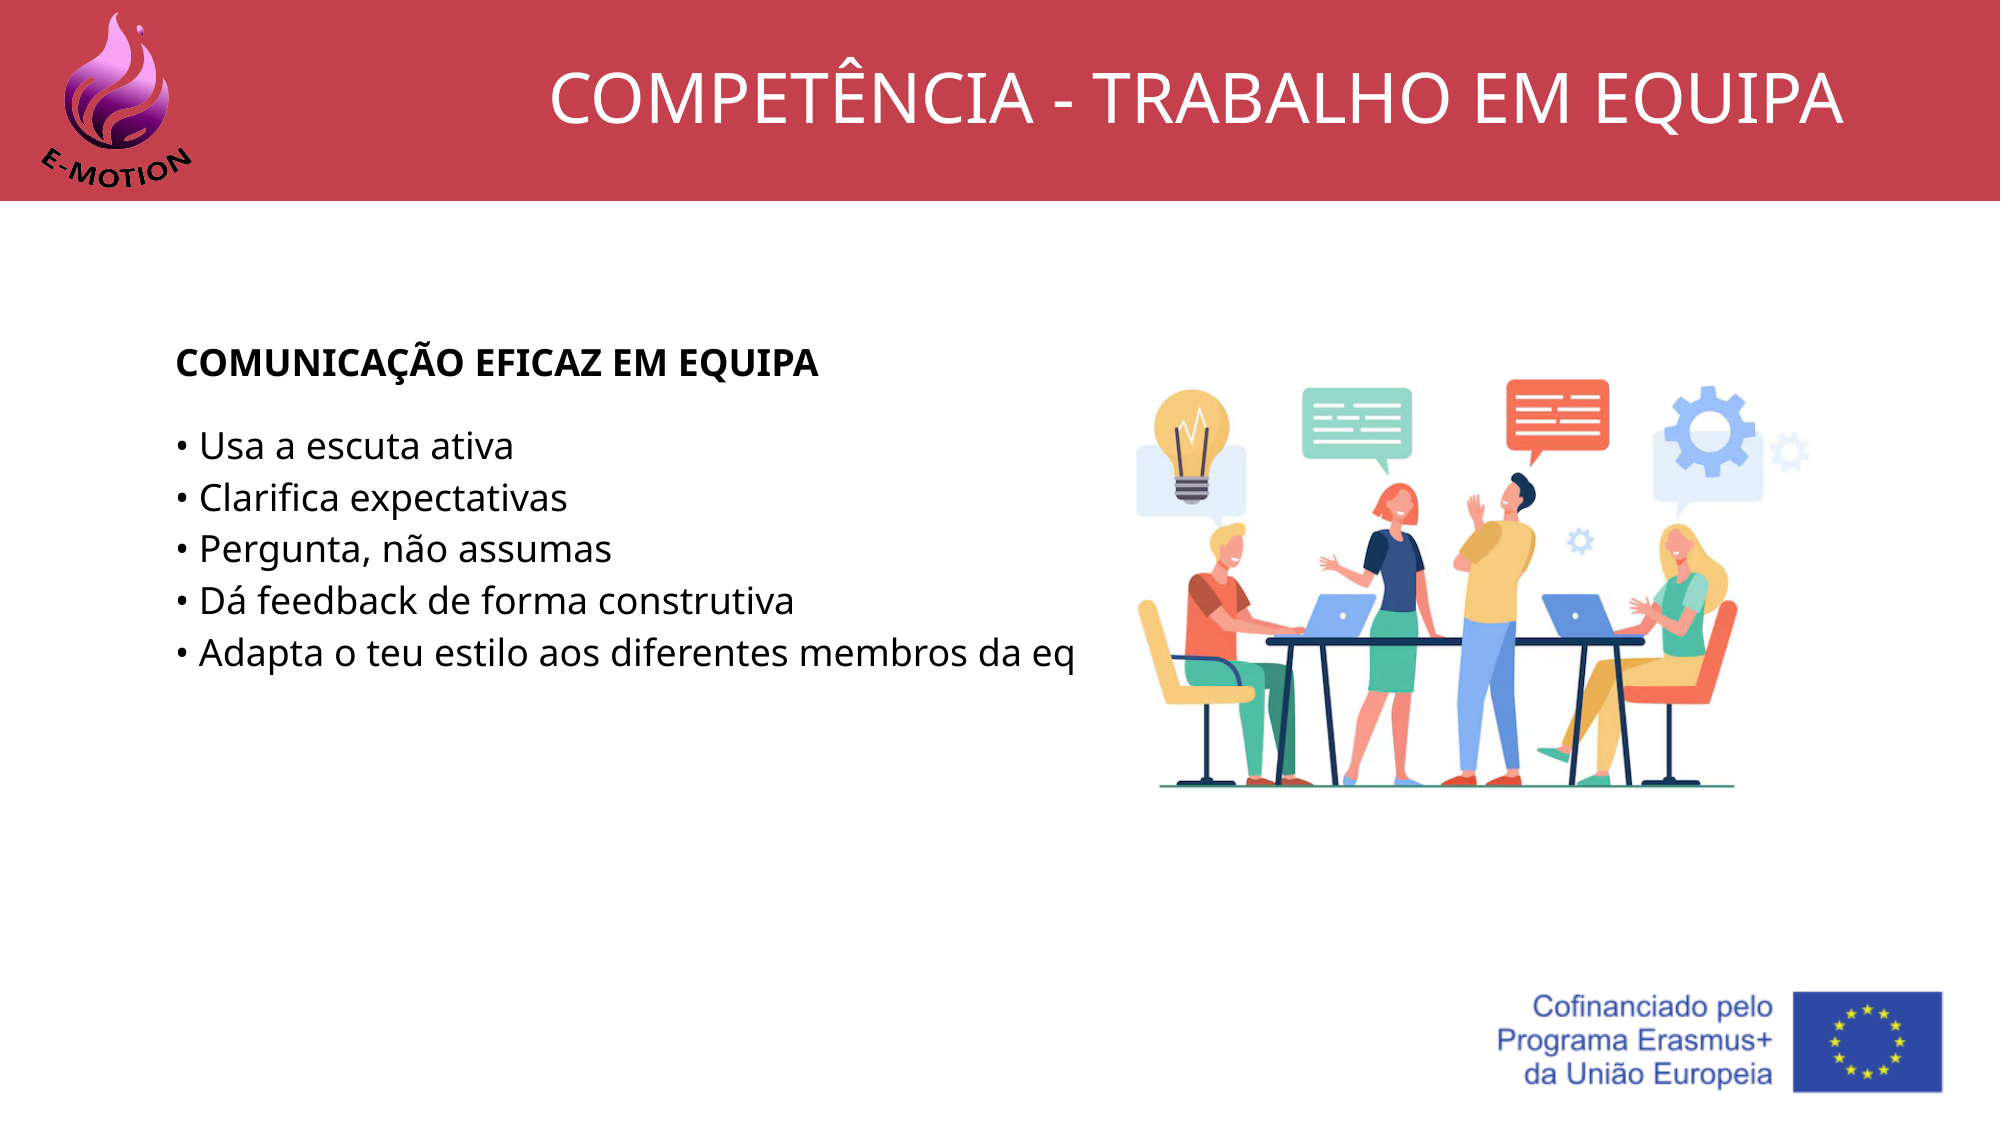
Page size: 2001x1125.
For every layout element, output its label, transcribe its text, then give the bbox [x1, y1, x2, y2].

picture [1078, 294, 1850, 831]
text_box COMUNICAÇÃO EFICAZ EM EQUIPA • Usa a escuta ativa • Clarifica expectativas • Pergunta, não assumas • Dá feedback de forma construtiva • Adapta o teu estilo aos diferentes membros da equipa [160, 324, 1073, 758]
picture [1396, 955, 2000, 1125]
picture [0, 0, 253, 247]
text_box COMPETÊNCIA - TRABALHO EM EQUIPA [257, 55, 1861, 196]
